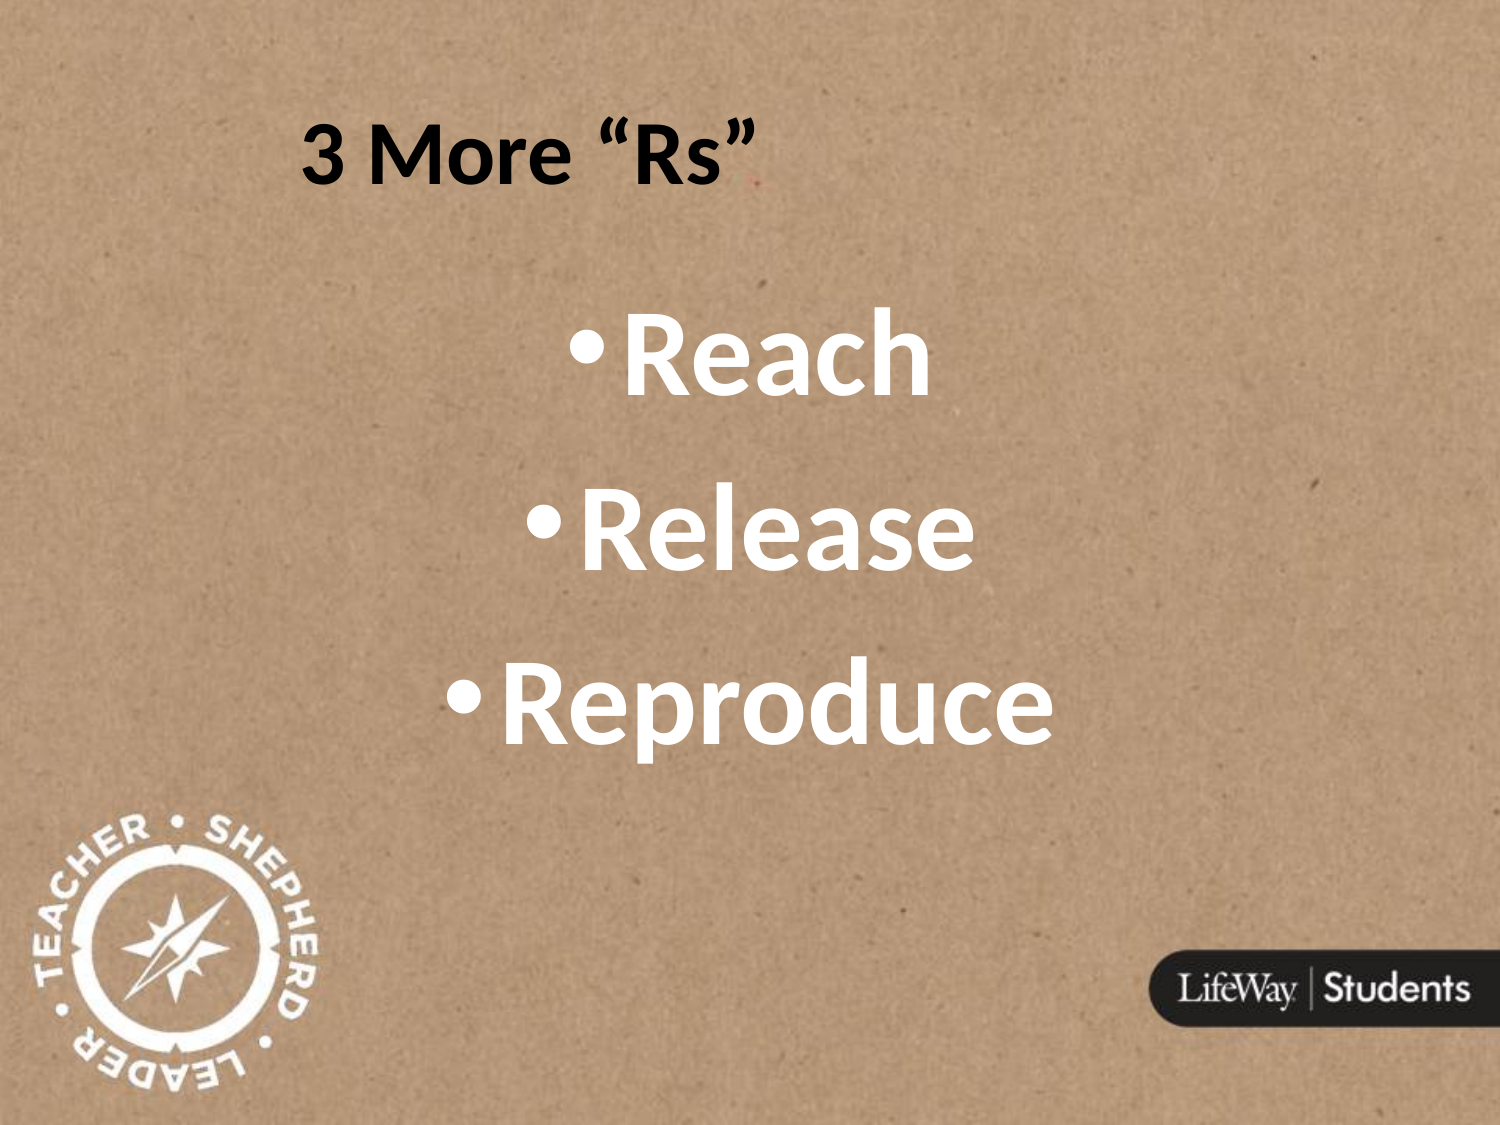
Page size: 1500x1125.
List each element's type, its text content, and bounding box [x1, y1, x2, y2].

title 3 More “Rs” [75, 45, 988, 250]
picture [0, 0, 1500, 1125]
list Reach Release Reproduce [75, 262, 1425, 1005]
